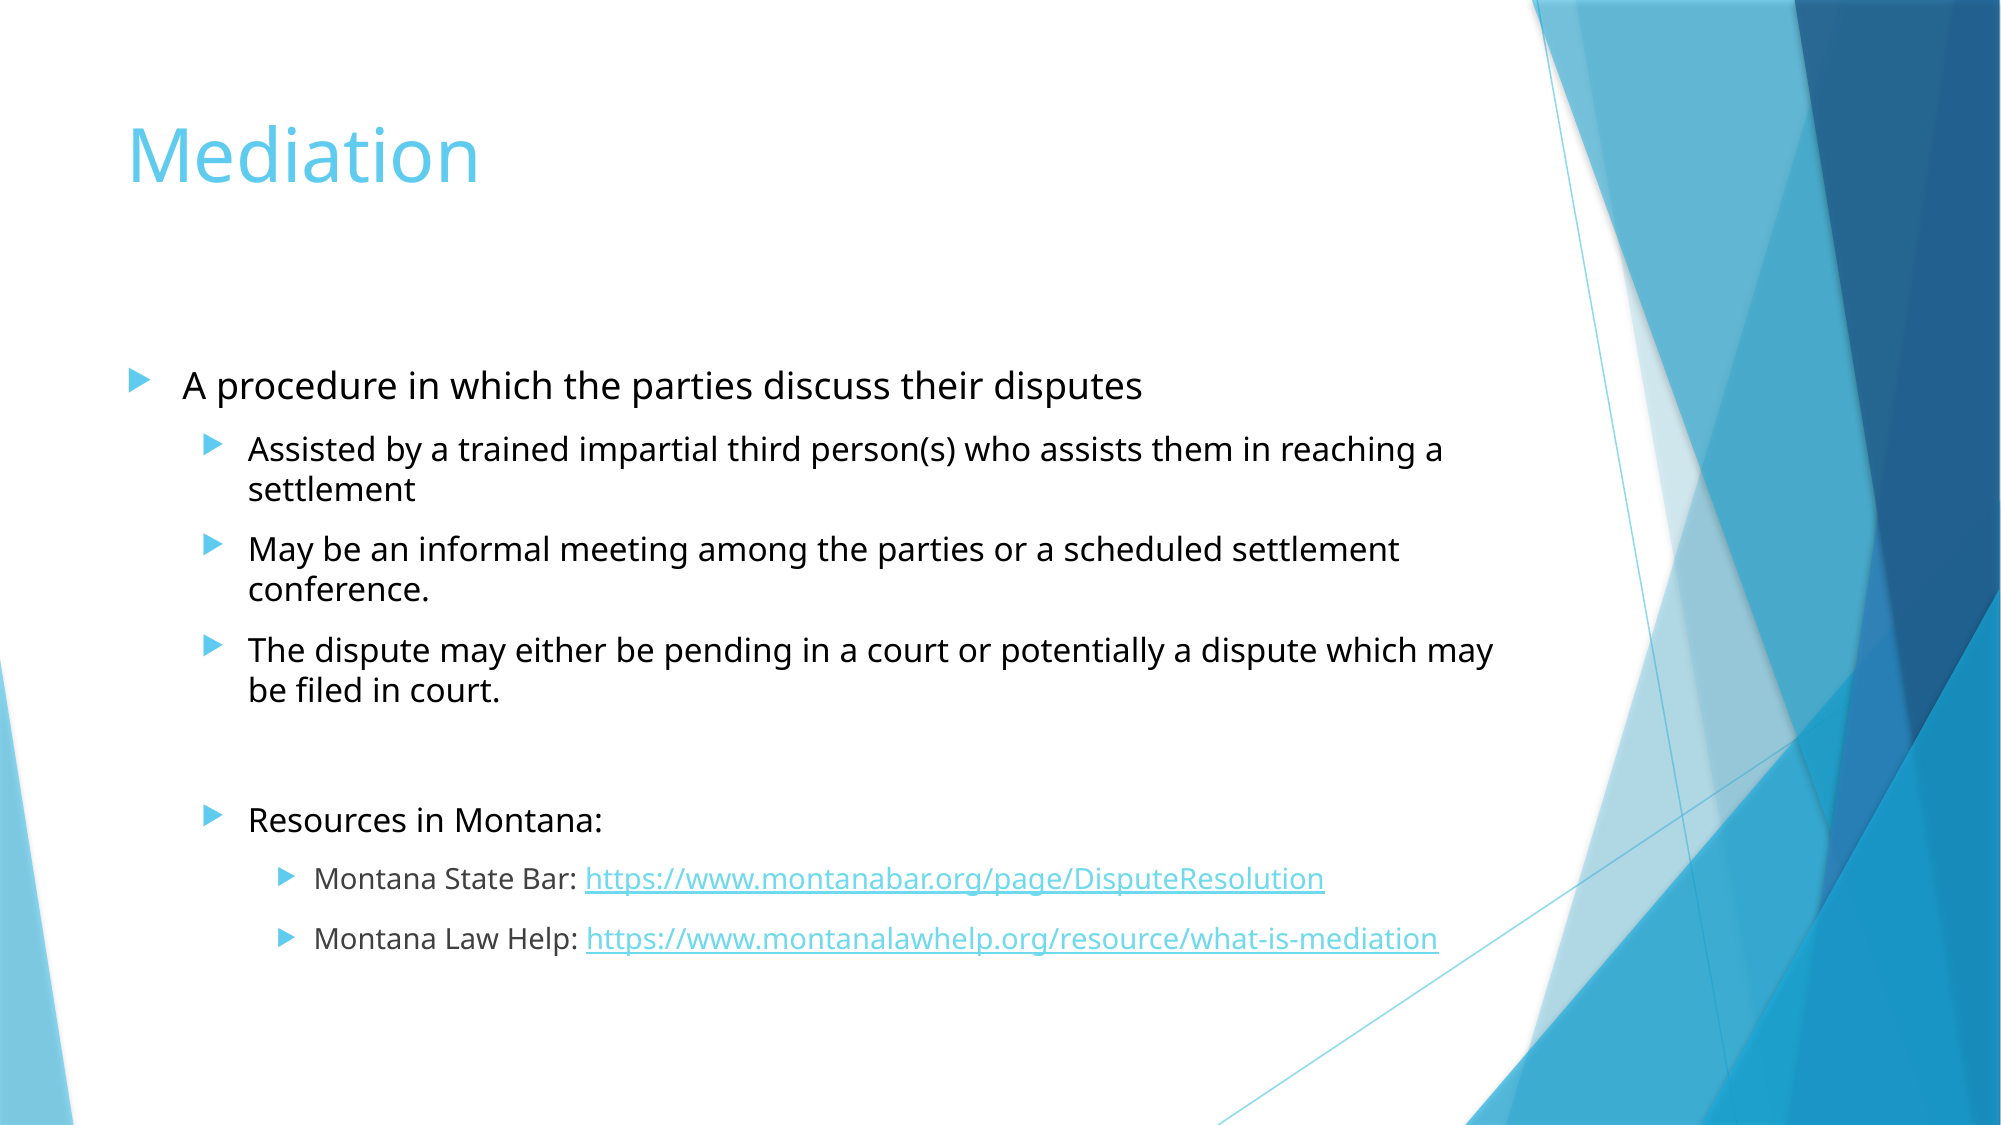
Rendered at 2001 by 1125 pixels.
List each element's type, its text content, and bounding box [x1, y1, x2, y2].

title Mediation [111, 99, 1522, 317]
list A procedure in which the parties discuss their disputes Assisted by a trained impartial third person(s) who assists them in reaching a settlement May be an informal meeting among the parties or a scheduled settlement conference. The dispute may either be pending in a court or potentially a dispute which may be filed in court. Resources in Montana: Montana State Bar: https://www.montanabar.org/page/DisputeResolution Montana Law Help: https://www.montanalawhelp.org/resource/what-is-mediation [111, 354, 1522, 992]
